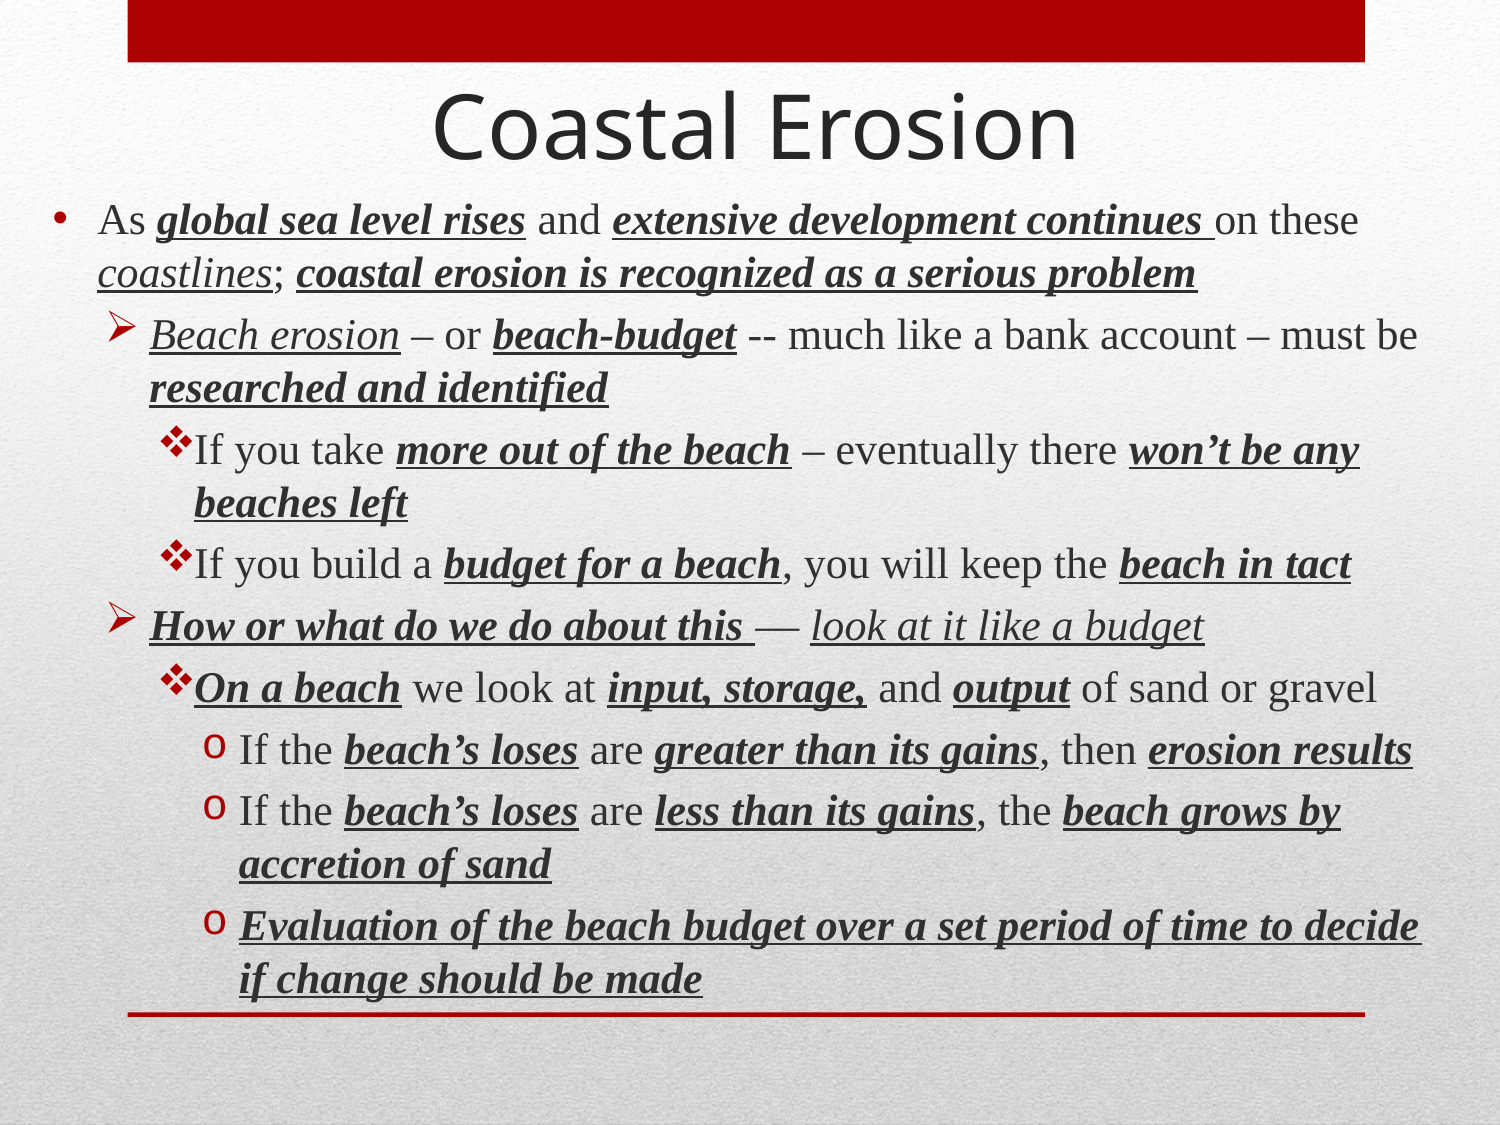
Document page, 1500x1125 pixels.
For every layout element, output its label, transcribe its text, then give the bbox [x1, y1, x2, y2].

title Coastal Erosion [187, 62, 1325, 186]
list As global sea level rises and extensive development continues on these coastlines; coastal erosion is recognized as a serious problem Beach erosion – or beach-budget -- much like a bank account – must be researched and identified If you take more out of the beach – eventually there won’t be any beaches left If you build a budget for a beach, you will keep the beach in tact How or what do we do about this — look at it like a budget On a beach we look at input, storage, and output of sand or gravel If the beach’s loses are greater than its gains, then erosion results If the beach’s loses are less than its gains, the beach grows by accretion of sand Evaluation of the beach budget over a set period of time to decide if change should be made [37, 174, 1463, 1019]
